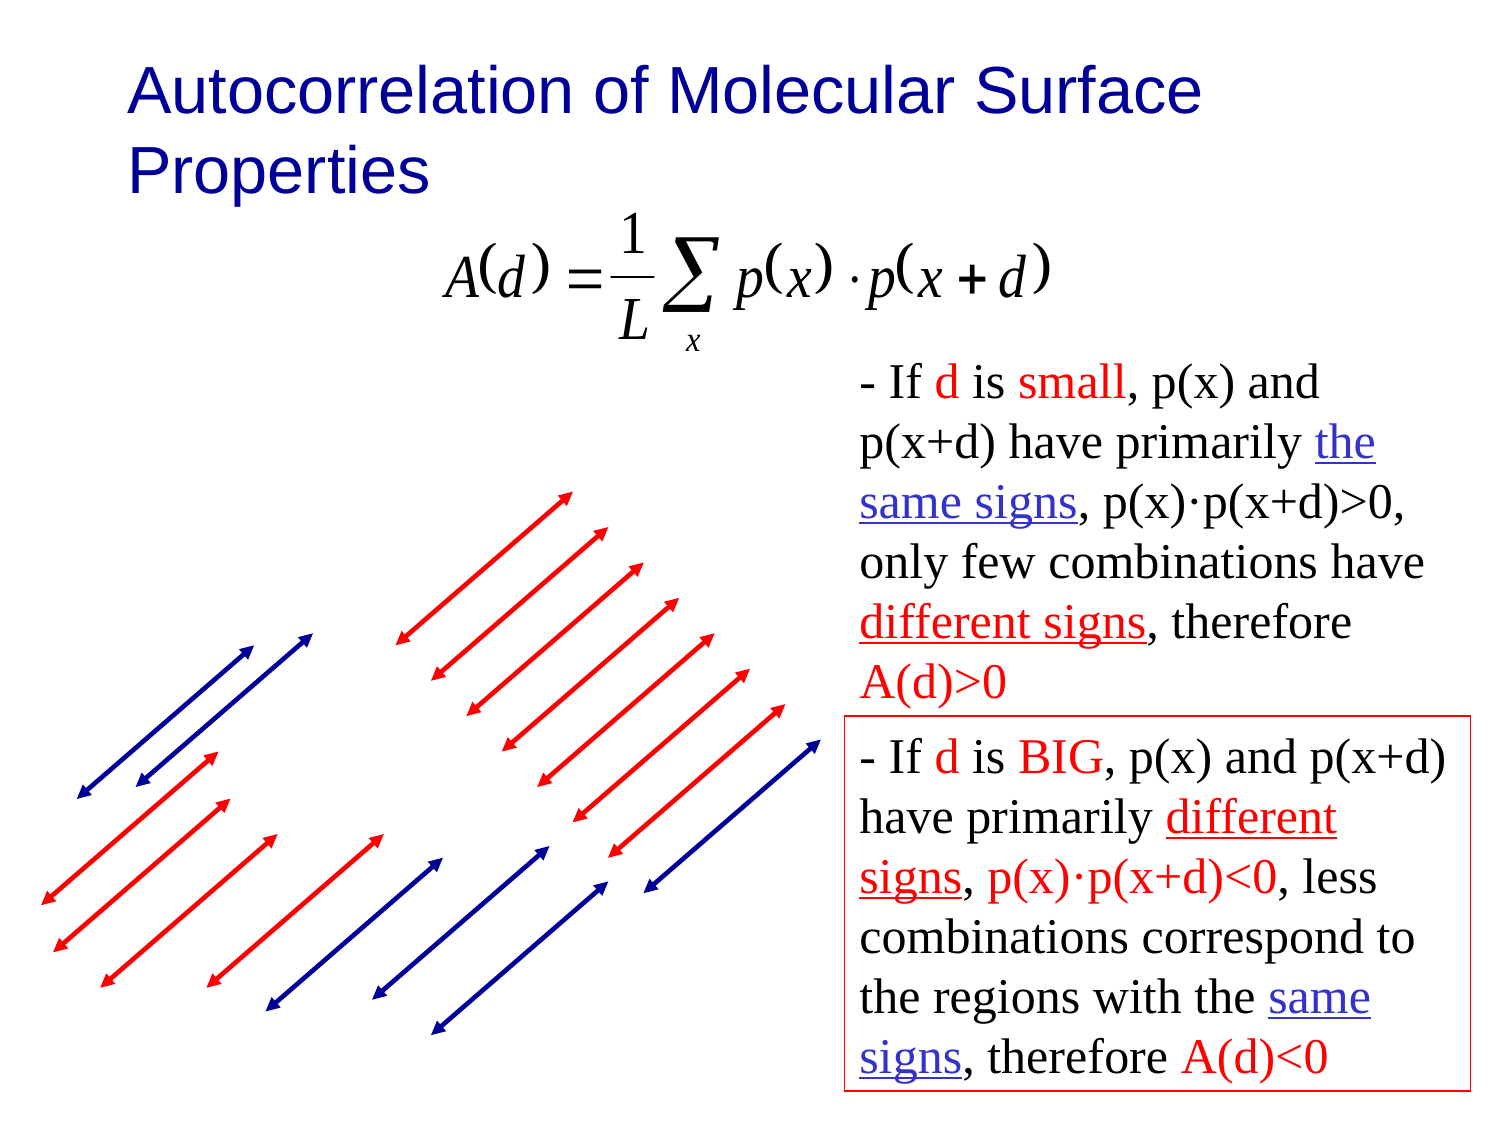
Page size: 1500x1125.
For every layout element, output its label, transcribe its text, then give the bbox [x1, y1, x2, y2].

text_box - If d is small, p(x) and p(x+d) have primarily the same signs, p(x)·p(x+d)>0, only few combinations have different signs, therefore A(d)>0 [844, 341, 1471, 716]
text_box Autocorrelation of Molecular Surface Properties [112, 101, 1390, 215]
text_box - If d is BIG, p(x) and p(x+d) have primarily different signs, p(x)·p(x+d)<0, less combinations correspond to the regions with the same signs, therefore A(d)<0 [844, 716, 1471, 1091]
picture [40, 385, 829, 1048]
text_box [430, 196, 1056, 362]
